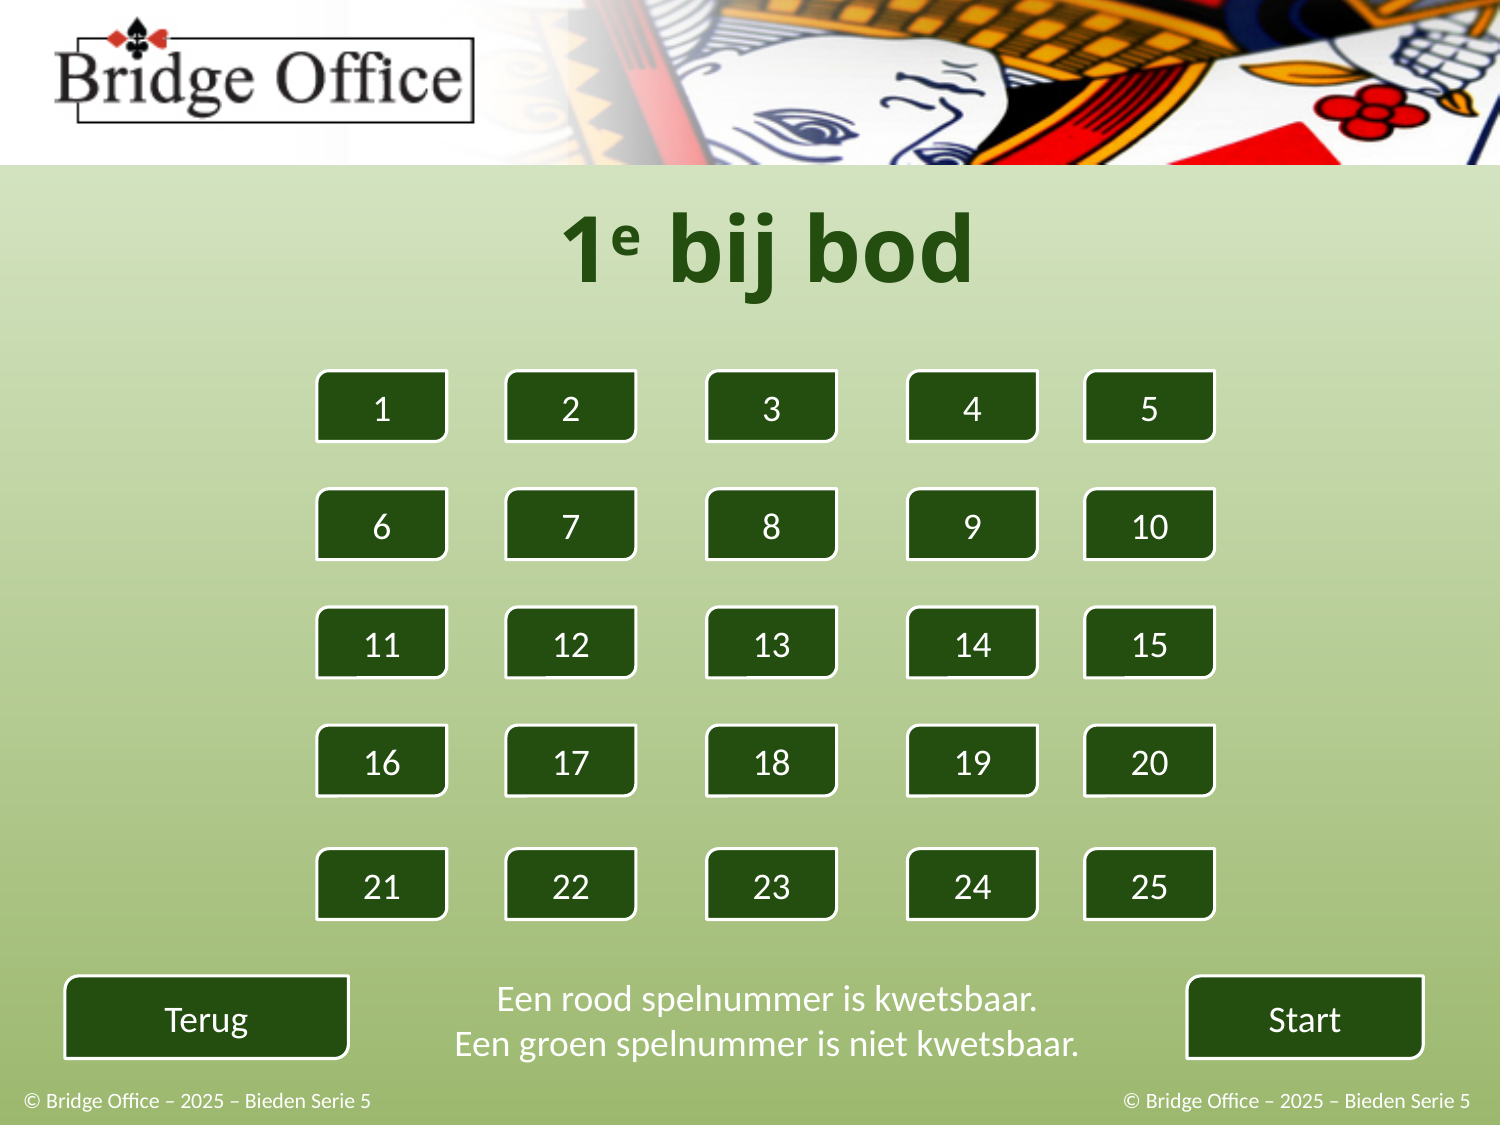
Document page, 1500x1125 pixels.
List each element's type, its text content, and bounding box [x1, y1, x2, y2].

text_box 2 [504, 369, 638, 444]
text_box Terug [63, 974, 350, 1061]
text_box © Bridge Office – 2025 – Bieden Serie 5 [1107, 1079, 1500, 1121]
text_box 18 [705, 723, 839, 798]
text_box 7 [504, 487, 638, 562]
text_box © Bridge Office – 2025 – Bieden Serie 5 [8, 1079, 393, 1121]
text_box Een rood spelnummer is kwetsbaar. Een groen spelnummer is niet kwetsbaar. [360, 966, 1176, 1072]
text_box 22 [504, 847, 638, 922]
text_box 25 [1083, 847, 1217, 922]
text_box 9 [905, 487, 1039, 562]
text_box 21 [315, 847, 449, 922]
text_box 15 [1083, 605, 1217, 680]
text_box 5 [1083, 369, 1217, 444]
text_box 1 [315, 369, 449, 444]
text_box 19 [905, 723, 1039, 798]
text_box 14 [905, 605, 1039, 680]
text_box 10 [1083, 487, 1217, 562]
picture [0, 0, 1500, 166]
text_box 1e bij bod [64, 183, 1470, 309]
text_box 3 [705, 369, 839, 444]
text_box 11 [315, 605, 449, 680]
text_box 17 [504, 723, 638, 798]
text_box 12 [504, 605, 638, 680]
text_box 24 [905, 847, 1039, 922]
text_box 6 [315, 487, 449, 562]
text_box 13 [705, 605, 839, 680]
text_box 23 [705, 847, 839, 922]
text_box Start [1185, 974, 1425, 1061]
text_box 8 [705, 487, 839, 562]
text_box 20 [1083, 723, 1217, 798]
text_box 16 [315, 723, 449, 798]
text_box 4 [905, 369, 1039, 444]
